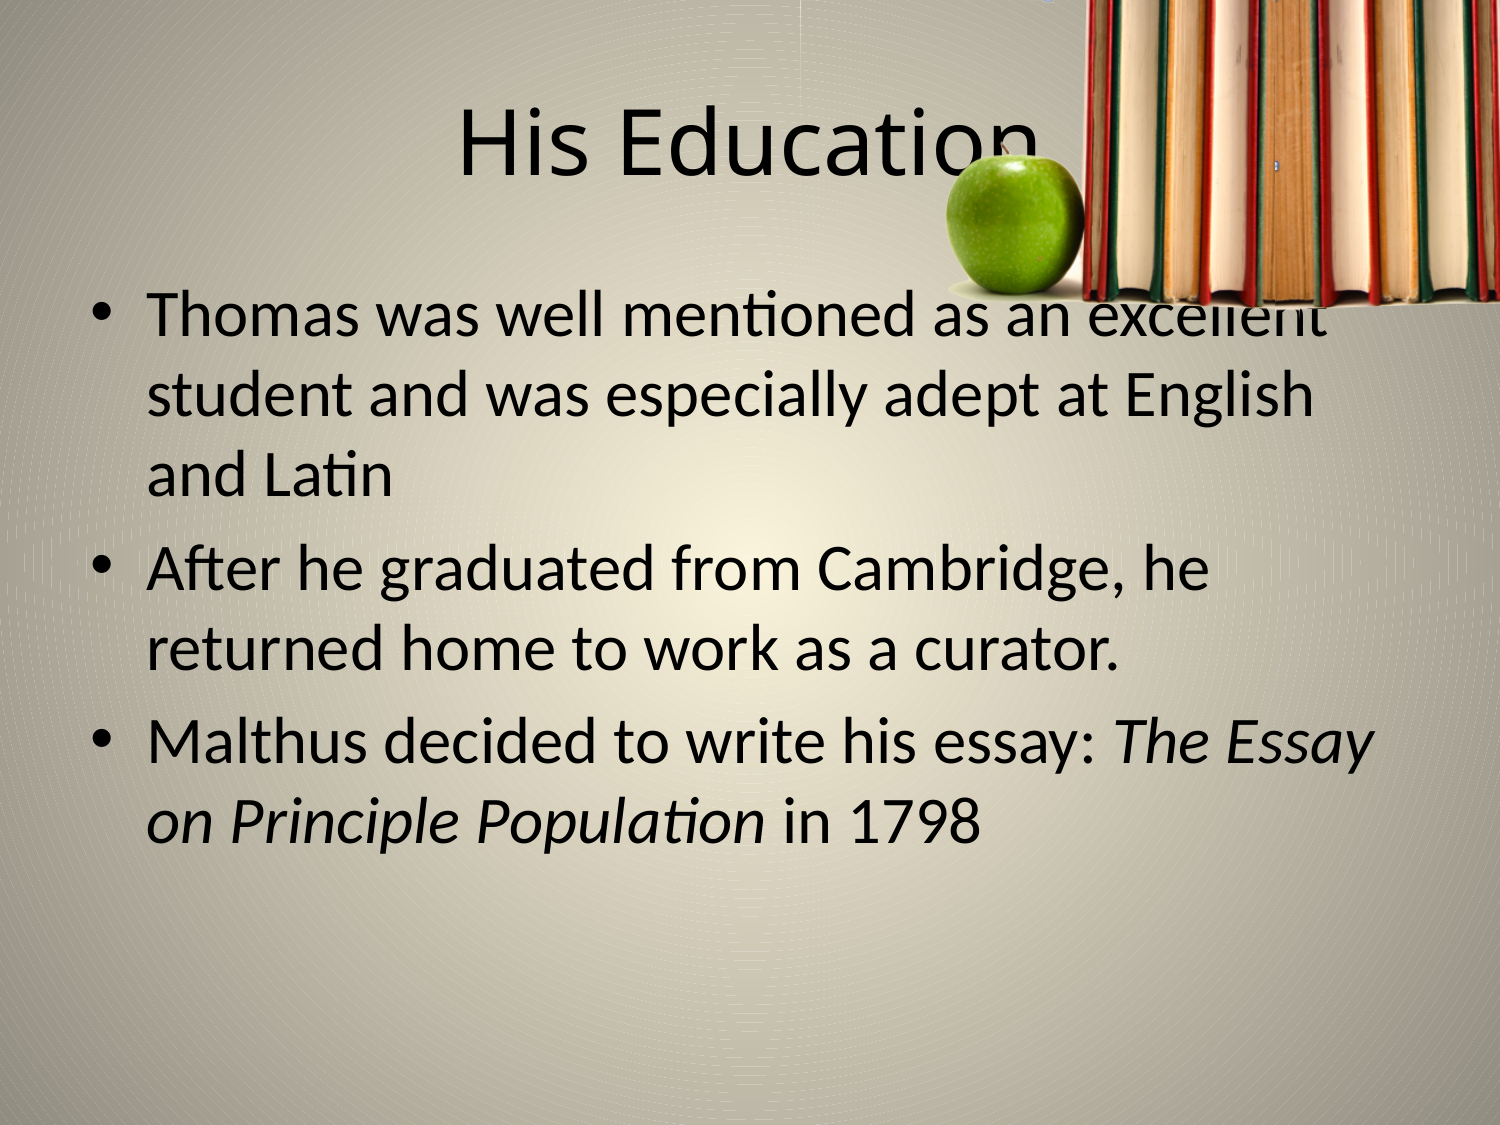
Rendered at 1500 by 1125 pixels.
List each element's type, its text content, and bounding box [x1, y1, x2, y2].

title His Education [75, 45, 794, 233]
list Thomas was well mentioned as an excellent student and was especially adept at English and Latin After he graduated from Cambridge, he returned home to work as a curator. Malthus decided to write his essay: The Essay on Principle Population in 1798 [75, 262, 1425, 1005]
picture [799, 0, 1500, 322]
